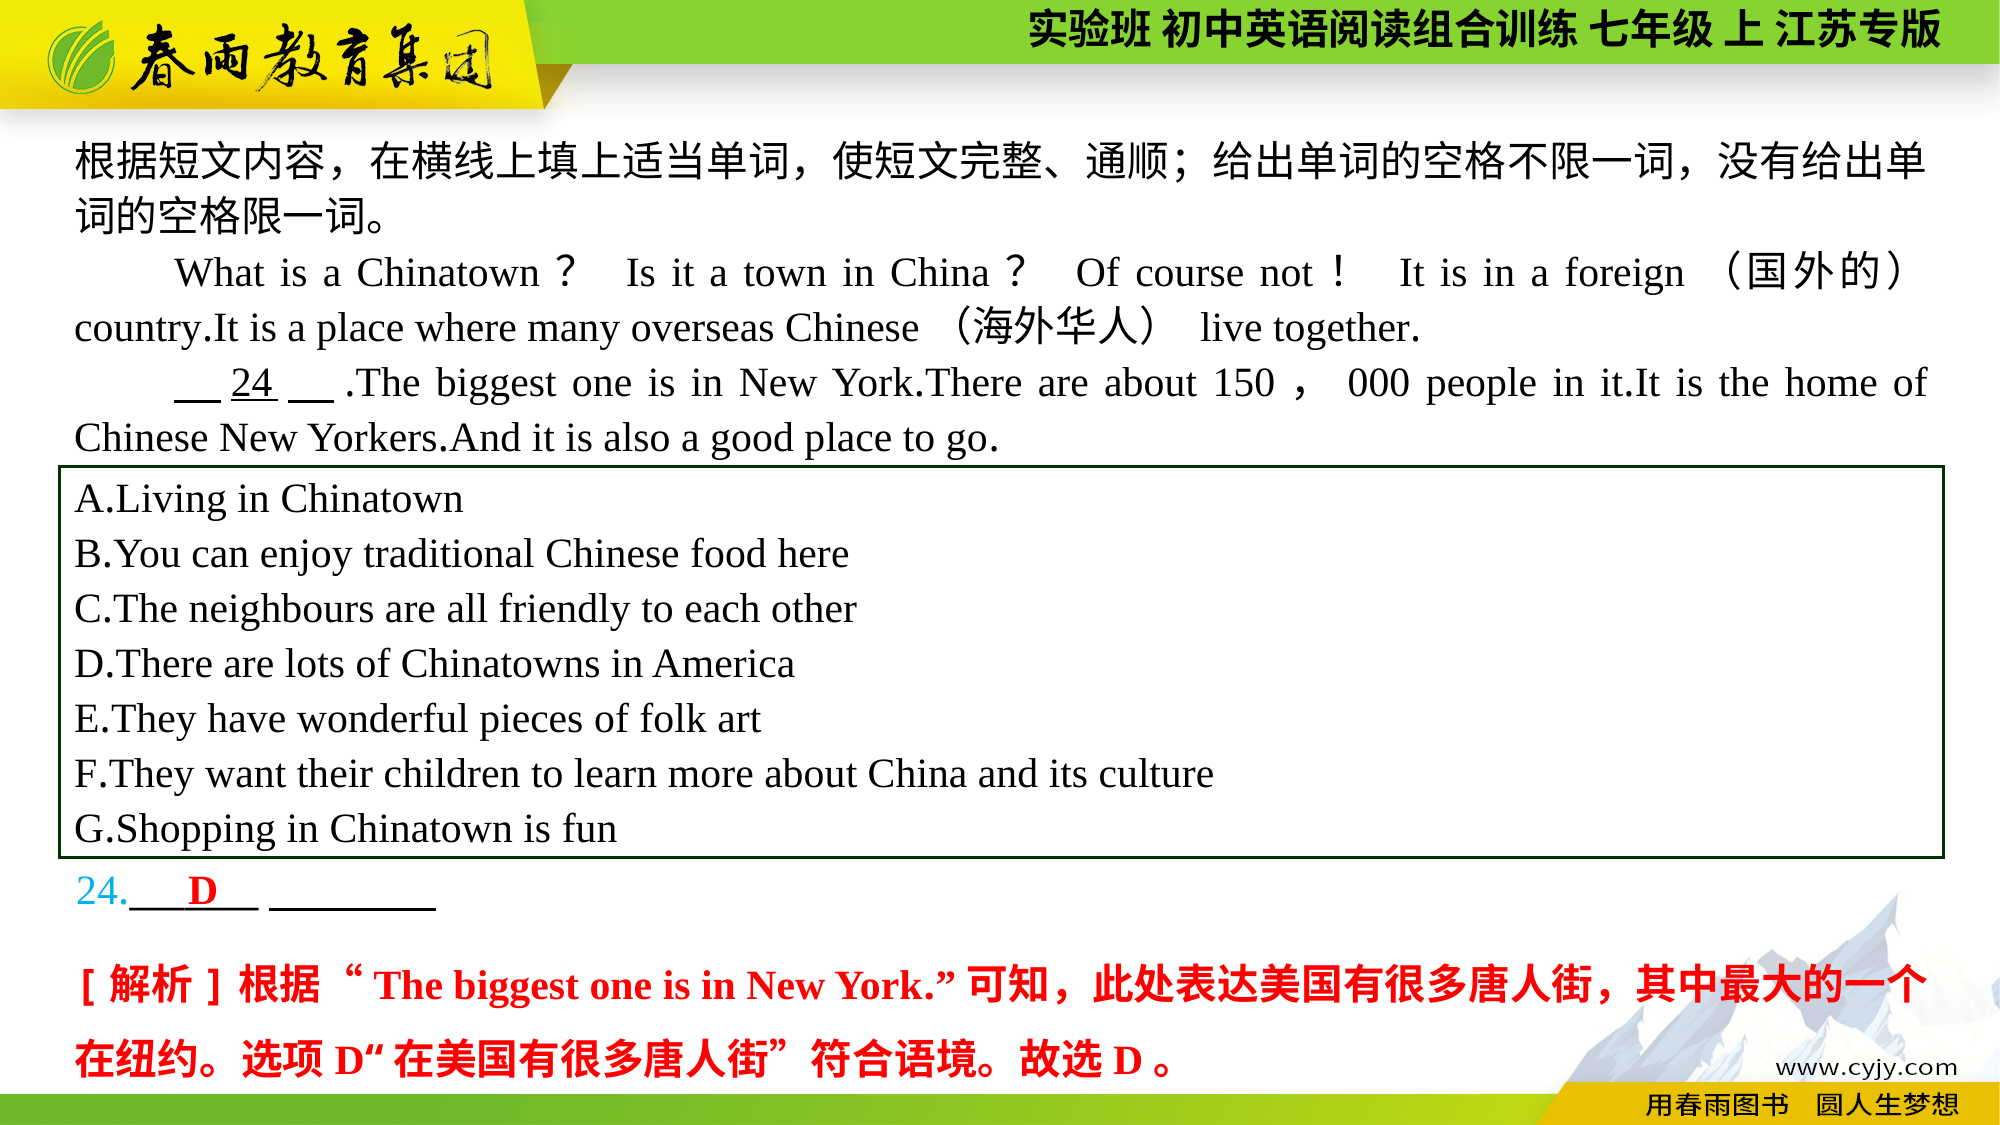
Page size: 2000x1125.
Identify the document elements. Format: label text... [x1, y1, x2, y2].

text_box [解析]根据“The biggest one is in New York.”可知，此处表达美国有很多唐人街，其中最大的一个在纽约。选项D“在美国有很多唐人街”符合语境。故选D。 [59, 925, 1944, 1091]
text_box 24._______ [61, 855, 173, 921]
text_box A.Living in Chinatown B.You can enjoy traditional Chinese food here C.The neighbours are all friendly to each other D.There are lots of Chinatowns in America E.They have wonderful pieces of folk art F.They want their children to learn more about China and its culture G.Shopping in Chinatown is fun [59, 458, 1944, 466]
list 根据短文内容，在横线上填上适当单词，使短文完整、通顺；给出单词的空格不限一词，没有给出单词的空格限一词。 What is a Chinatown？ Is it a town in China？ Of course not！ It is in a foreign（国外的） country.It is a place where many overseas Chinese（海外华人） live together. 24 .The biggest one is in New York.There are about 150，000 people in it.It is the home of Chinese New Yorkers.And it is also a good place to go. [59, 122, 1944, 458]
text_box 24._______ [234, 855, 1944, 921]
picture [0, 0, 2000, 1125]
text_box [59, 466, 1944, 858]
text_box D [173, 855, 234, 921]
